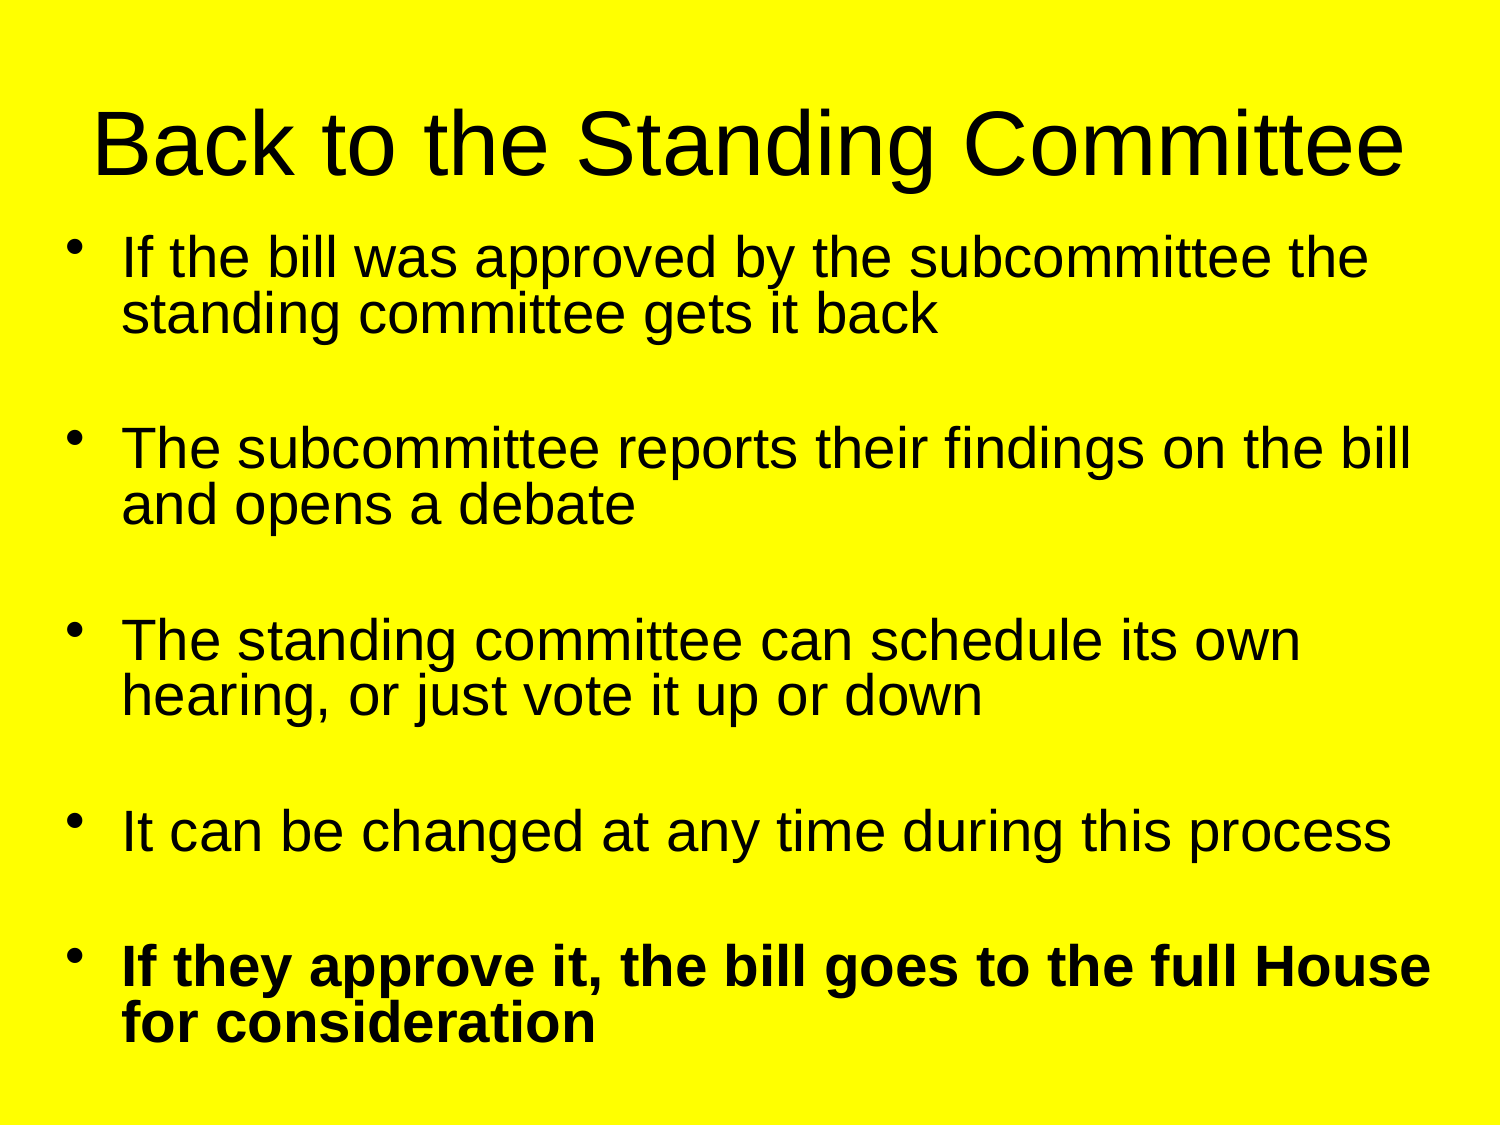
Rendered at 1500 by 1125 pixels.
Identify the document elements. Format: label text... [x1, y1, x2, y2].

title Back to the Standing Committee [75, 45, 1425, 224]
list If the bill was approved by the subcommittee the standing committee gets it back The subcommittee reports their findings on the bill and opens a debate The standing committee can schedule its own hearing, or just vote it up or down It can be changed at any time during this process If they approve it, the bill goes to the full House for consideration [50, 224, 1450, 1125]
